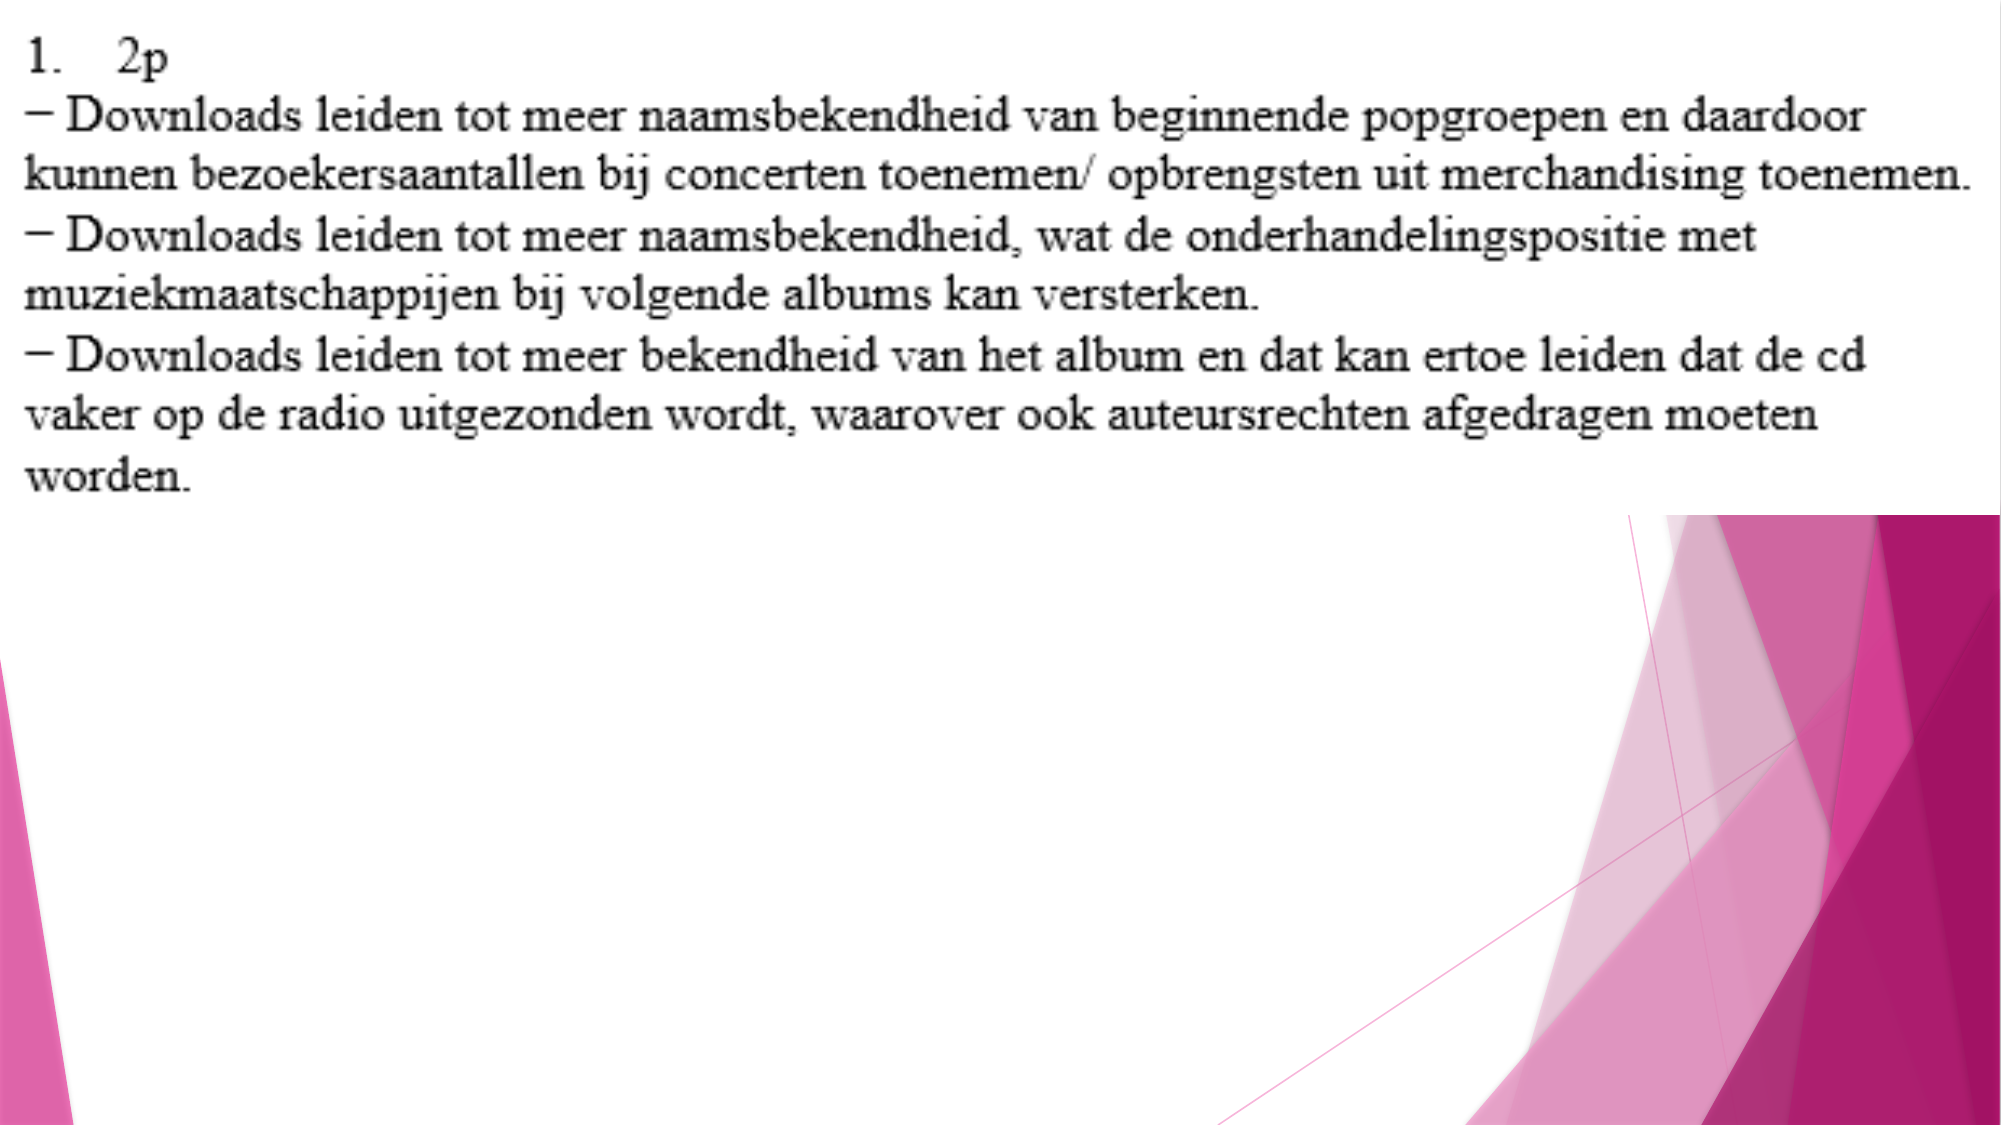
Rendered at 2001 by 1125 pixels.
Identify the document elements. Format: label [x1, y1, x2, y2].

picture [0, 0, 2000, 516]
